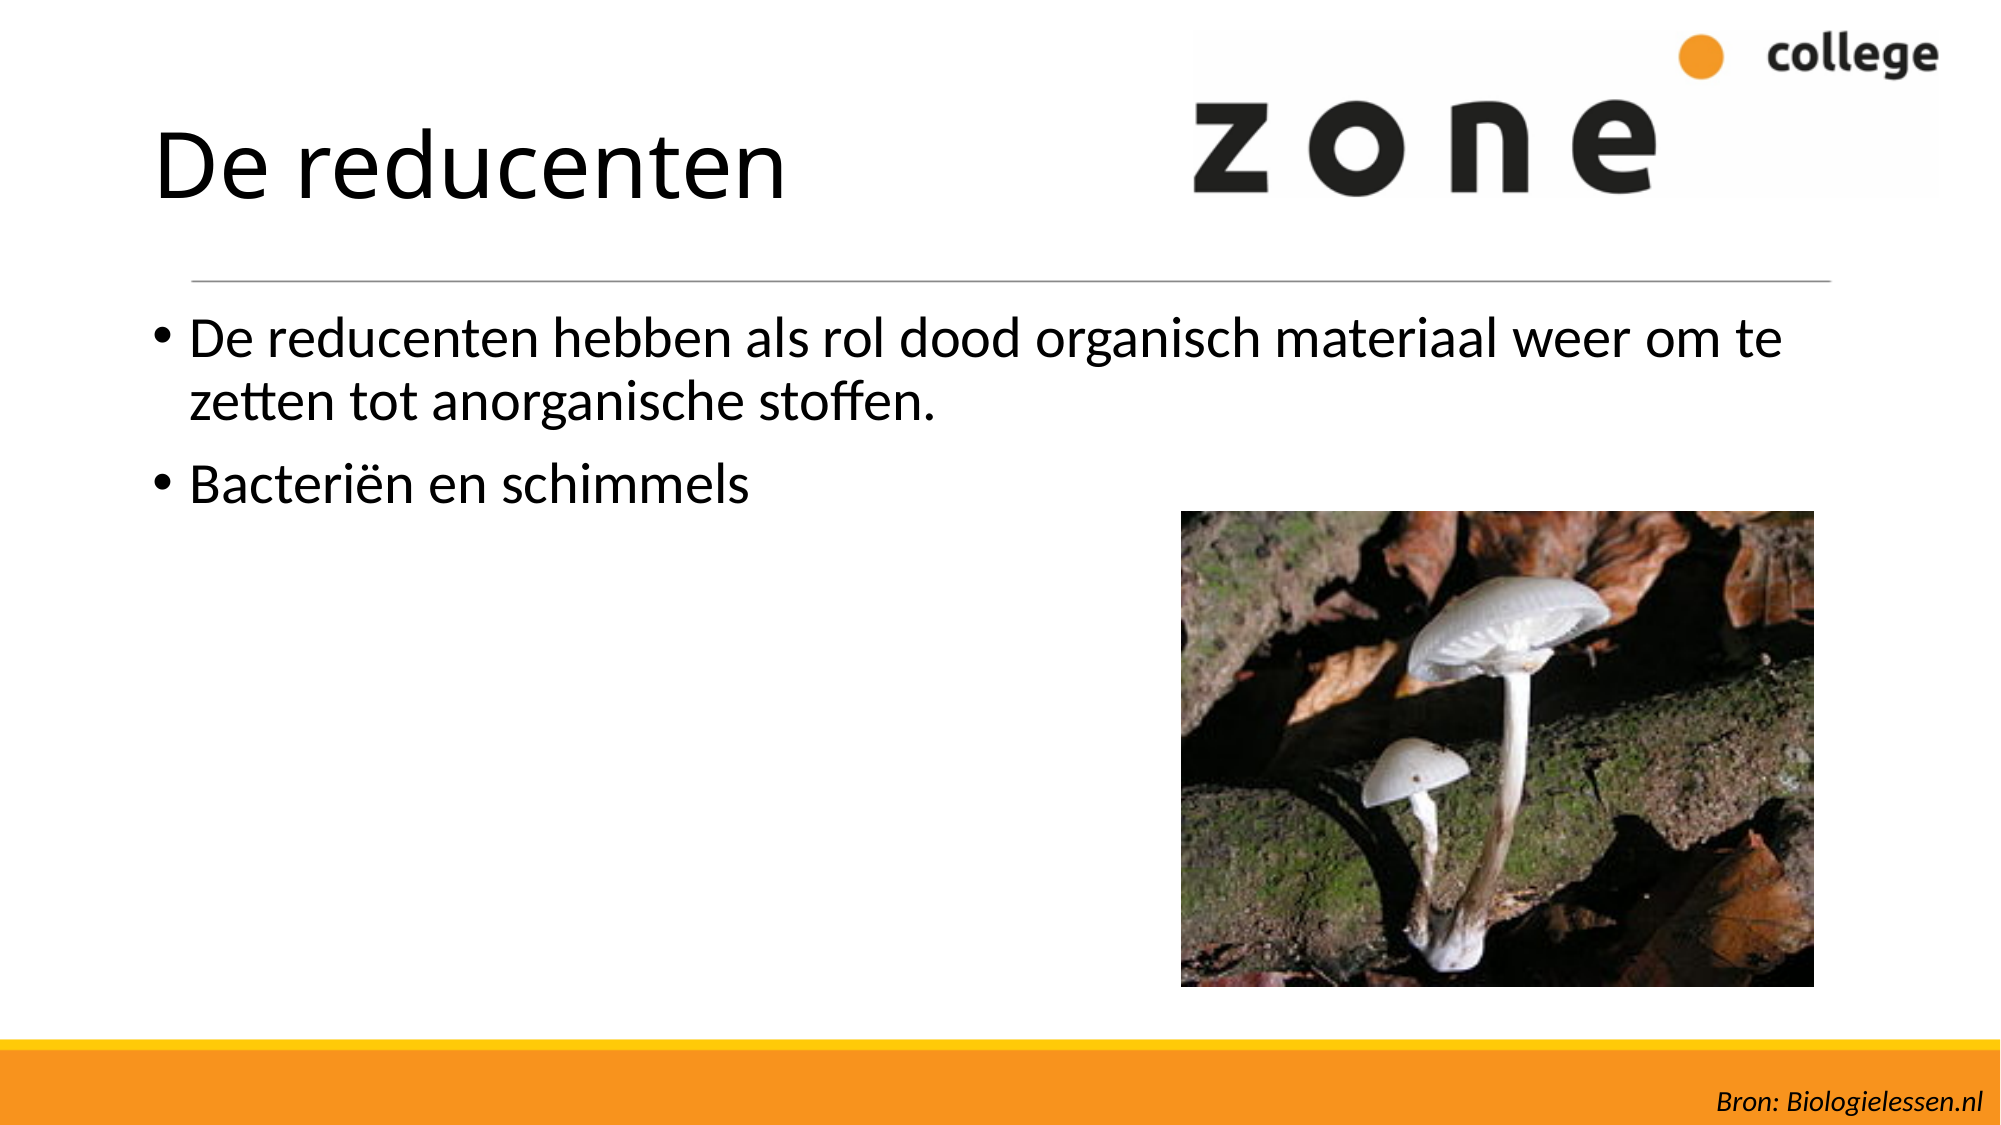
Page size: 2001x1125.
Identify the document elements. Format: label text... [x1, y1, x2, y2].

text_box Bron: Biologielessen.nl [1701, 1074, 1999, 1125]
picture [0, 0, 2001, 1125]
title De reducenten [137, 59, 1863, 278]
list De reducenten hebben als rol dood organisch materiaal weer om te zetten tot anorganische stoffen. Bacteriën en schimmels [137, 299, 1863, 1014]
